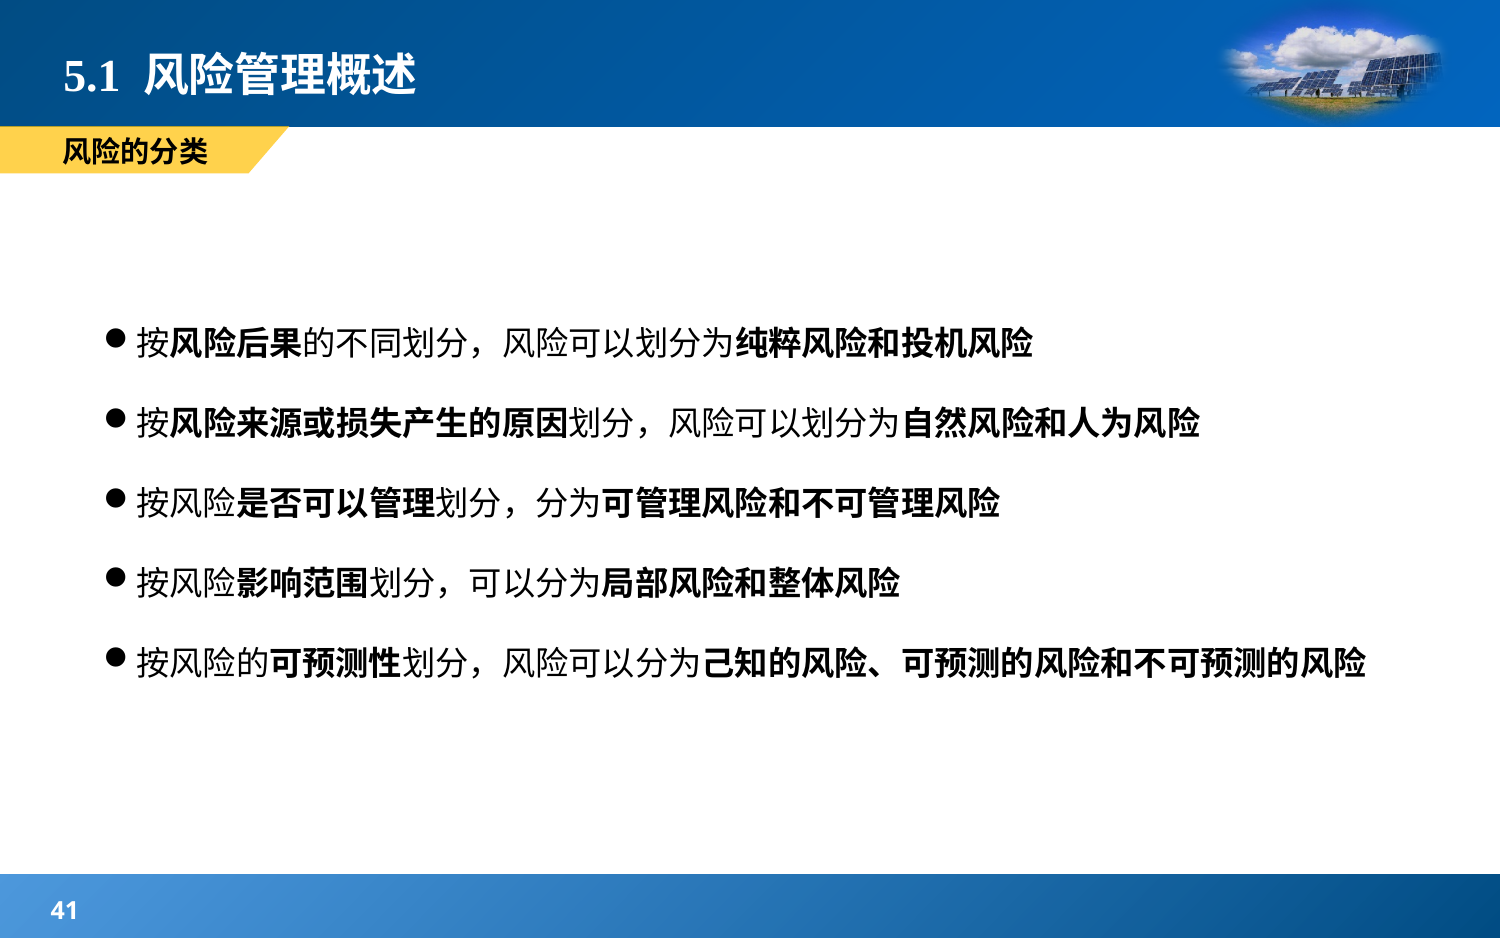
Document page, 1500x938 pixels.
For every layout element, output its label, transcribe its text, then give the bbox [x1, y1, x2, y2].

title 5.1 风险管理概述 [48, 19, 1005, 127]
picture [1233, 6, 1433, 113]
text_box 按风险后果的不同划分，风险可以划分为纯粹风险和投机风险 按风险来源或损失产生的原因划分，风险可以划分为自然风险和人为风险 按风险是否可以管理划分，分为可管理风险和不可管理风险 按风险影响范围划分，可以分为局部风险和整体风险 按风险的可预测性划分，风险可以分为己知的风险、可预测的风险和不可预测的风险 [88, 315, 1447, 690]
text_box 风险的分类 [0, 124, 292, 176]
